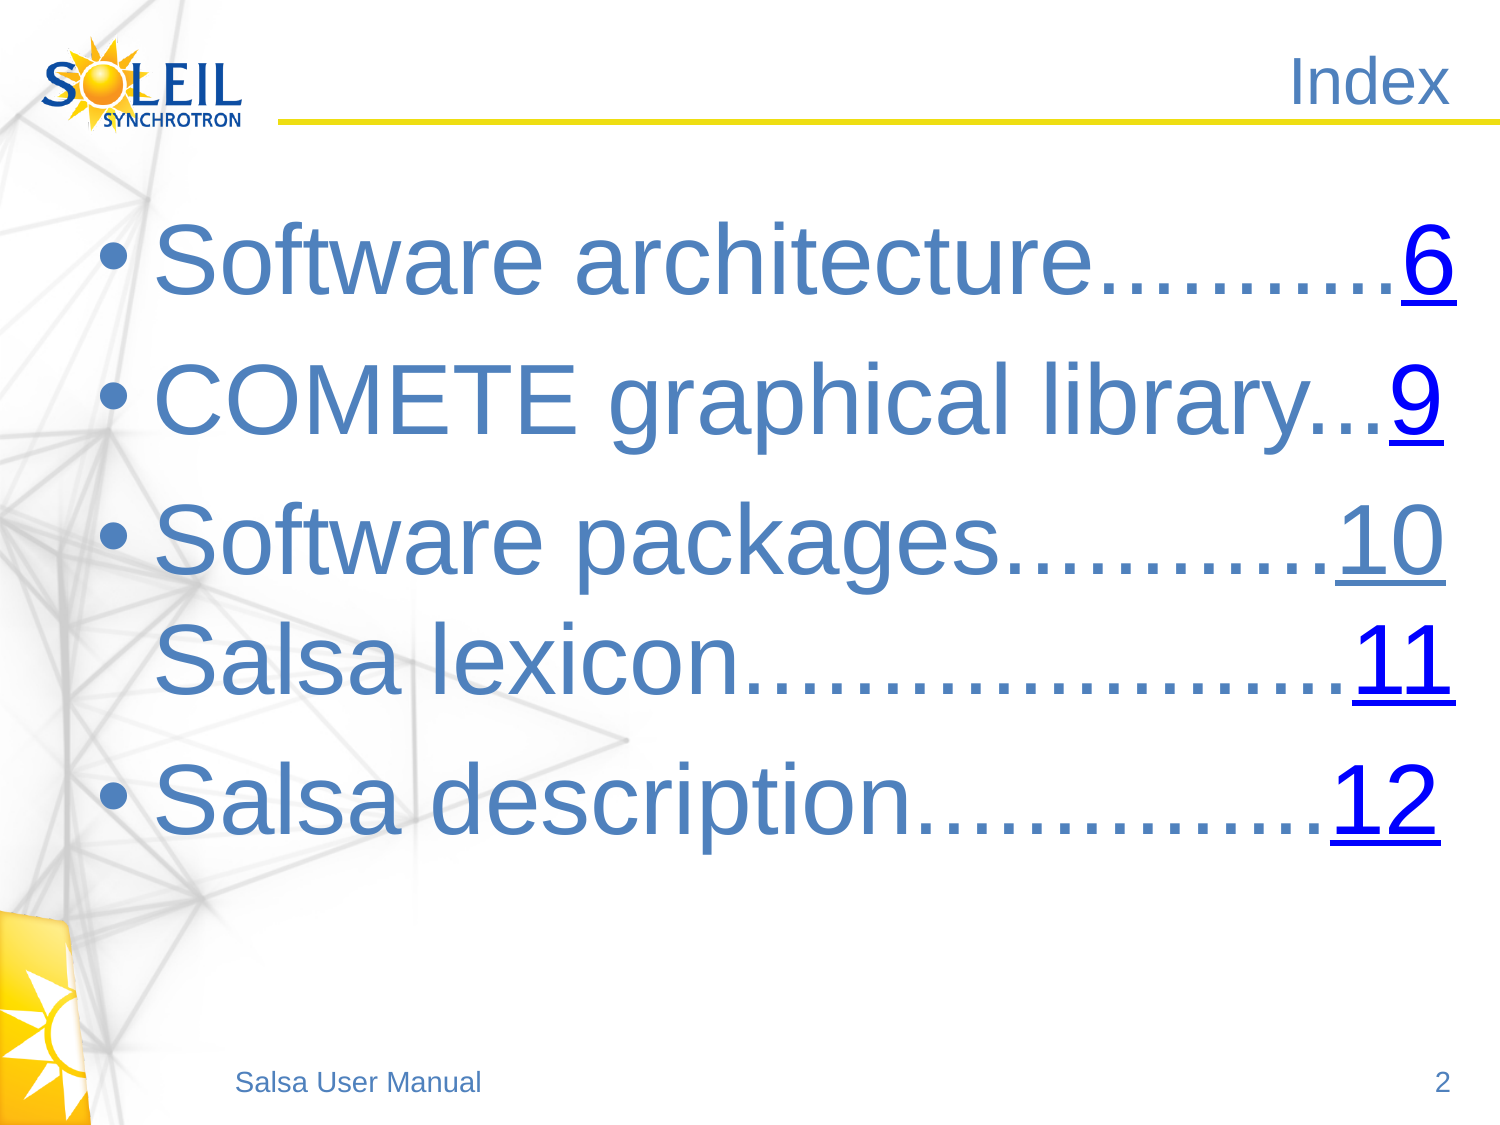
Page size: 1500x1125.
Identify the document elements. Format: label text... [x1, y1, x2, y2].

title Index [277, 31, 1467, 125]
picture [0, 0, 1500, 1125]
text_box Salsa User Manual 2 [100, 1046, 1467, 1116]
text_box Software architecture...........6 COMETE graphical library...9 Software packages............10 Salsa lexicon......................11 Salsa description...............12 [81, 187, 1467, 996]
